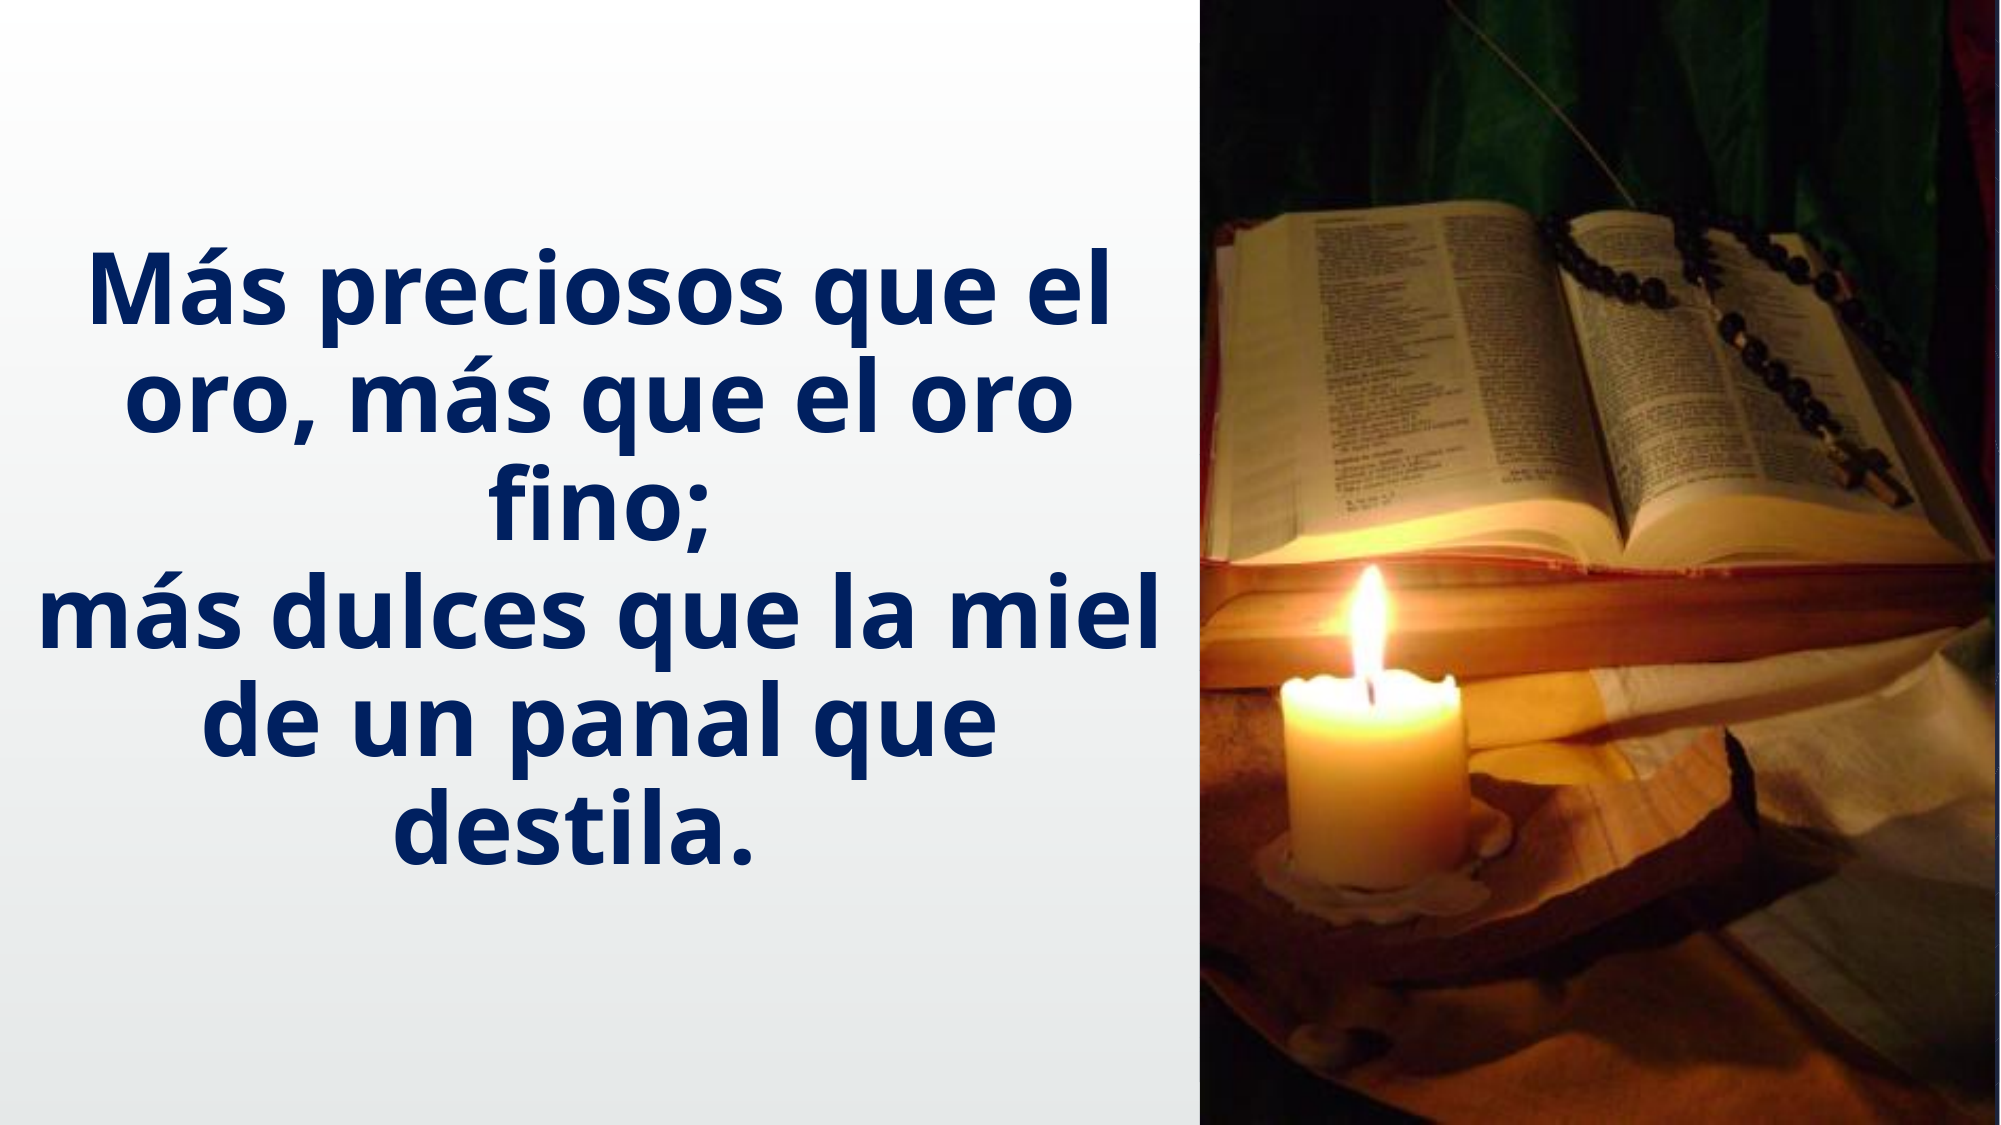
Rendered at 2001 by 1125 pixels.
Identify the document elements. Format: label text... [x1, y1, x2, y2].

title Más preciosos que el oro, más que el oro fino; más dulces que la miel de un panal que destila. [0, 0, 1200, 1125]
picture [1200, 0, 1995, 1125]
